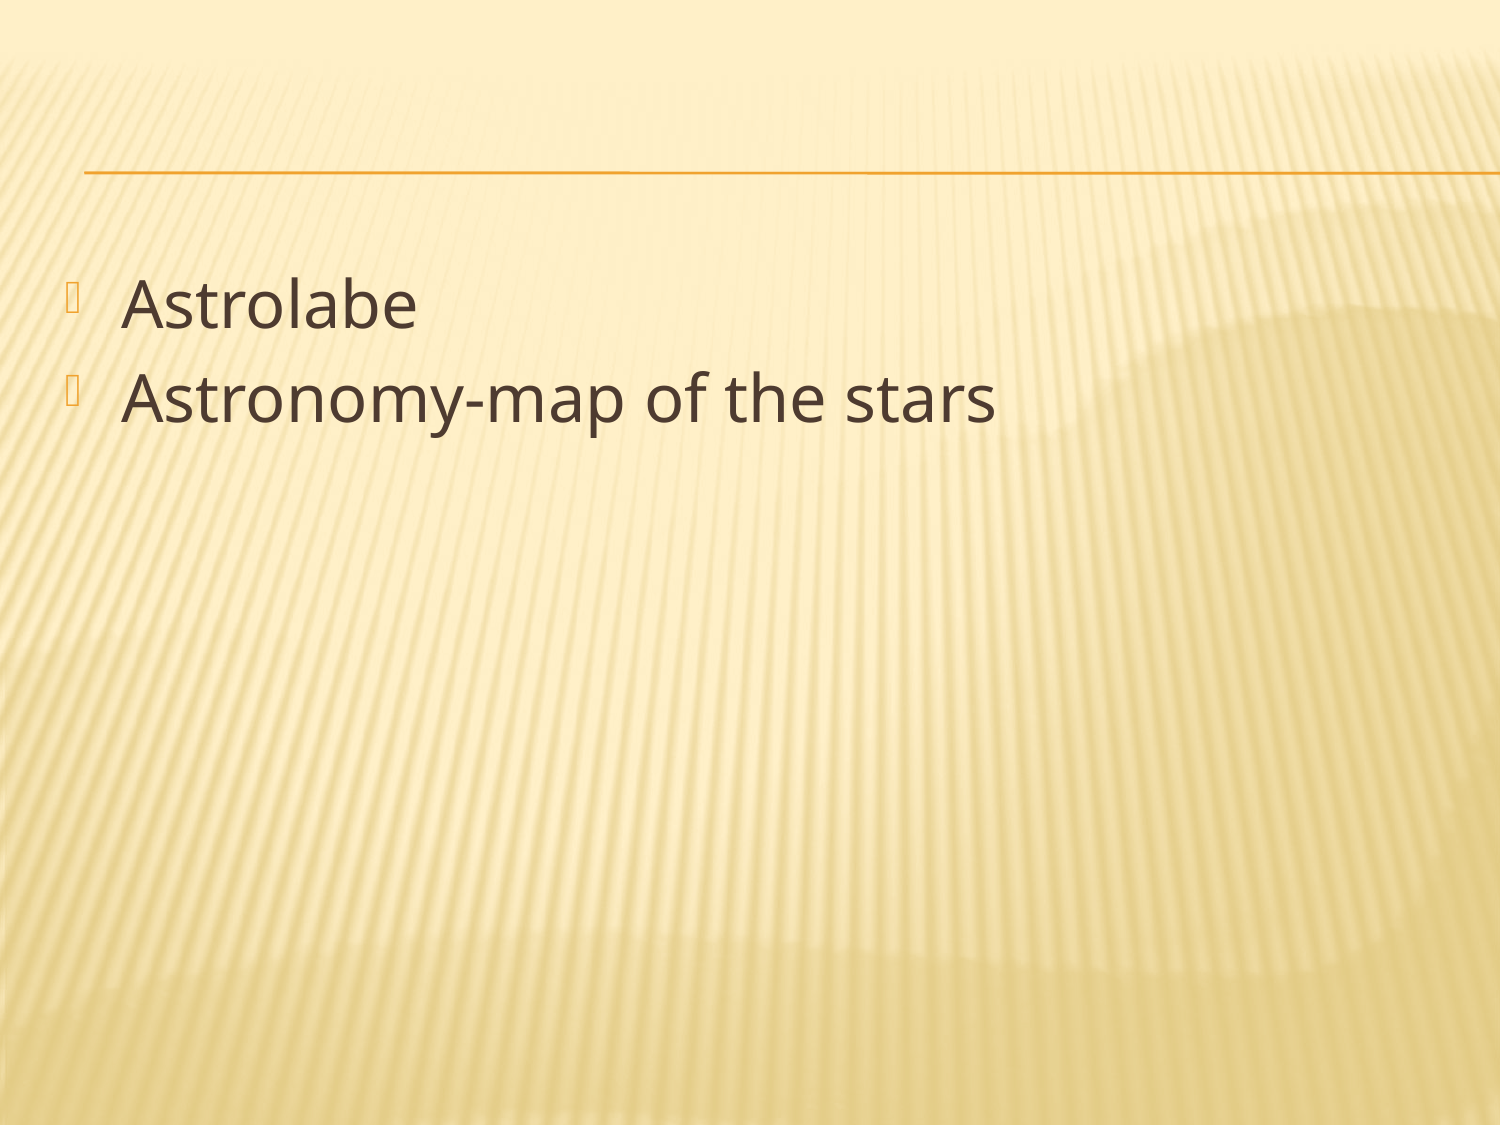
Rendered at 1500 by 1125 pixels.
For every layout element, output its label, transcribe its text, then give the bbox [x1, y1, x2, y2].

list Astrolabe Astronomy-map of the stars [50, 254, 1475, 998]
